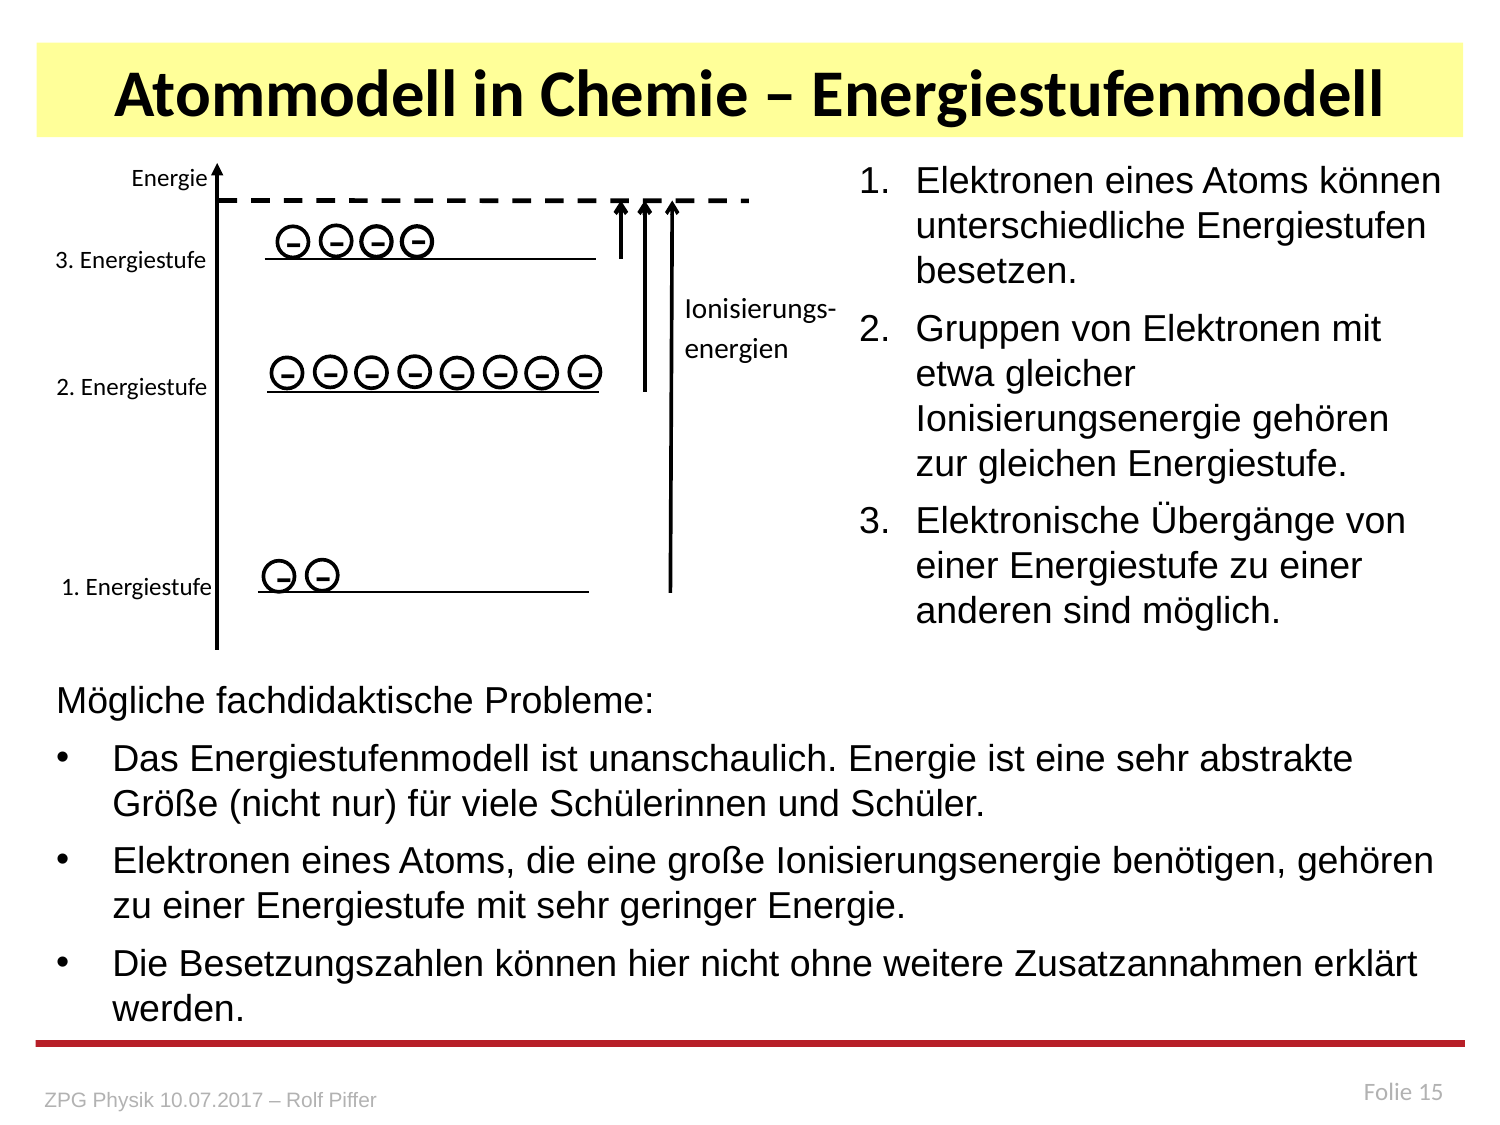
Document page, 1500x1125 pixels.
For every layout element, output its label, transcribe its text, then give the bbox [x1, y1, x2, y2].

slide_number Folie 15 [1108, 1060, 1459, 1121]
footer ZPG Physik 10.07.2017 – Rolf Piffer [29, 1069, 762, 1125]
text_box Elektronen eines Atoms können unterschiedliche Energiestufen besetzen. Gruppen von Elektronen mit etwa gleicher Ionisierungsenergie gehören zur gleichen Energiestufe. Elektronische Übergänge von einer Energiestufe zu einer anderen sind möglich. [857, 148, 1459, 639]
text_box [39, 148, 857, 650]
title Atommodell in Chemie – Energiestufenmodell [41, 42, 1459, 148]
text_box Mögliche fachdidaktische Probleme: Das Energiestufenmodell ist unanschaulich. Energie ist eine sehr abstrakte Größe (nicht nur) für viele Schülerinnen und Schüler. Elektronen eines Atoms, die eine große Ionisierungsenergie benötigen, gehören zu einer Energiestufe mit sehr geringer Energie. Die Besetzungszahlen können hier nicht ohne weitere Zusatzannahmen erklärt werden. [41, 668, 1459, 1037]
